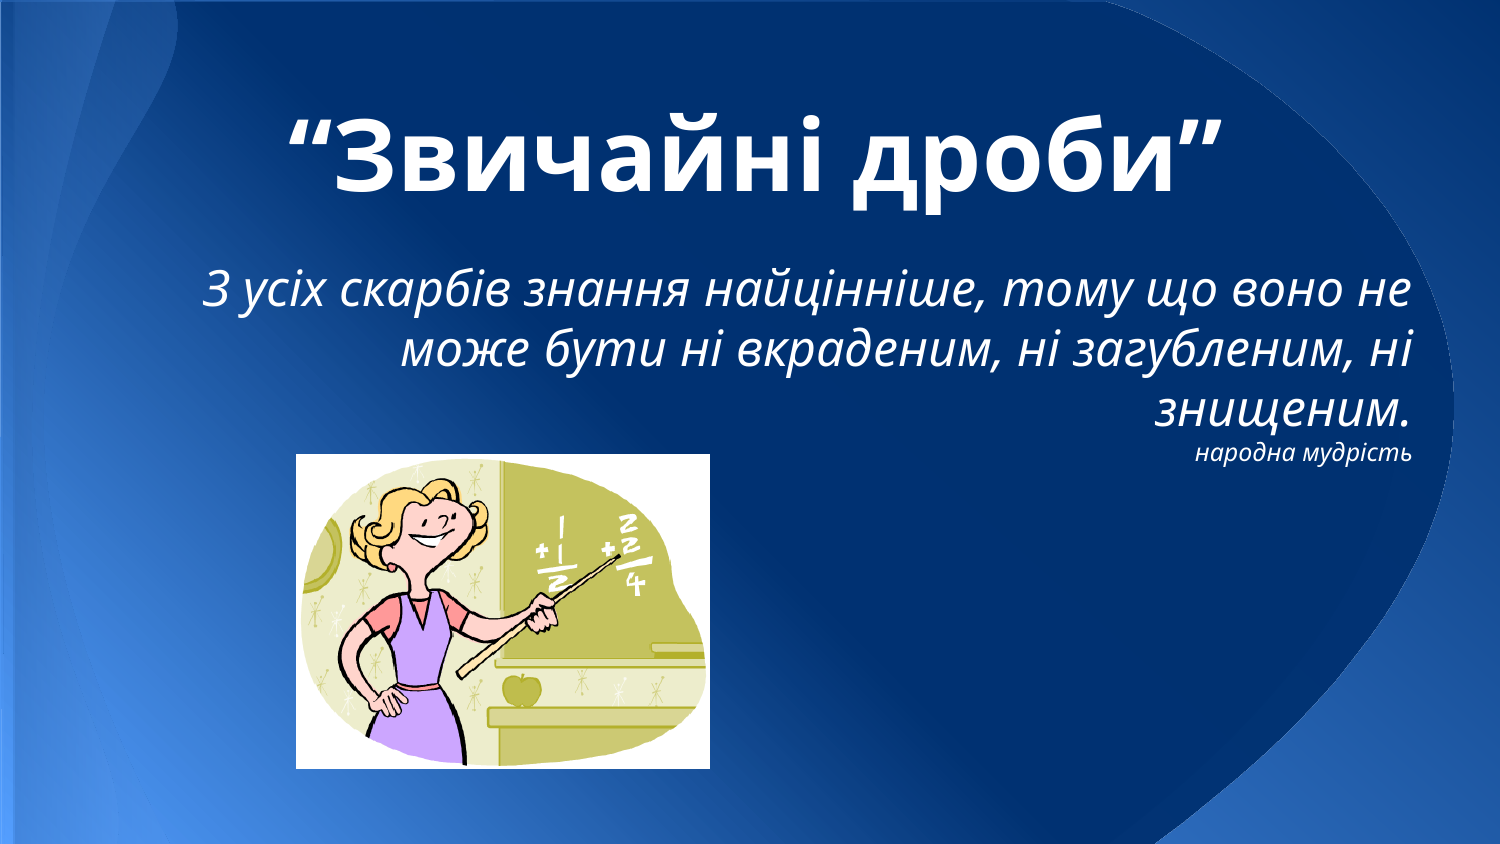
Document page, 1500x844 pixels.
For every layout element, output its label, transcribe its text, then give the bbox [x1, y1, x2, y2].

title “Звичайні дроби” [177, 99, 1335, 227]
subtitle З усіх скарбів знання найцінніше, тому що воно не може бути ні вкраденим, ні загубленим, ні знищеним. народна мудрість [177, 241, 1429, 718]
picture [296, 454, 710, 770]
